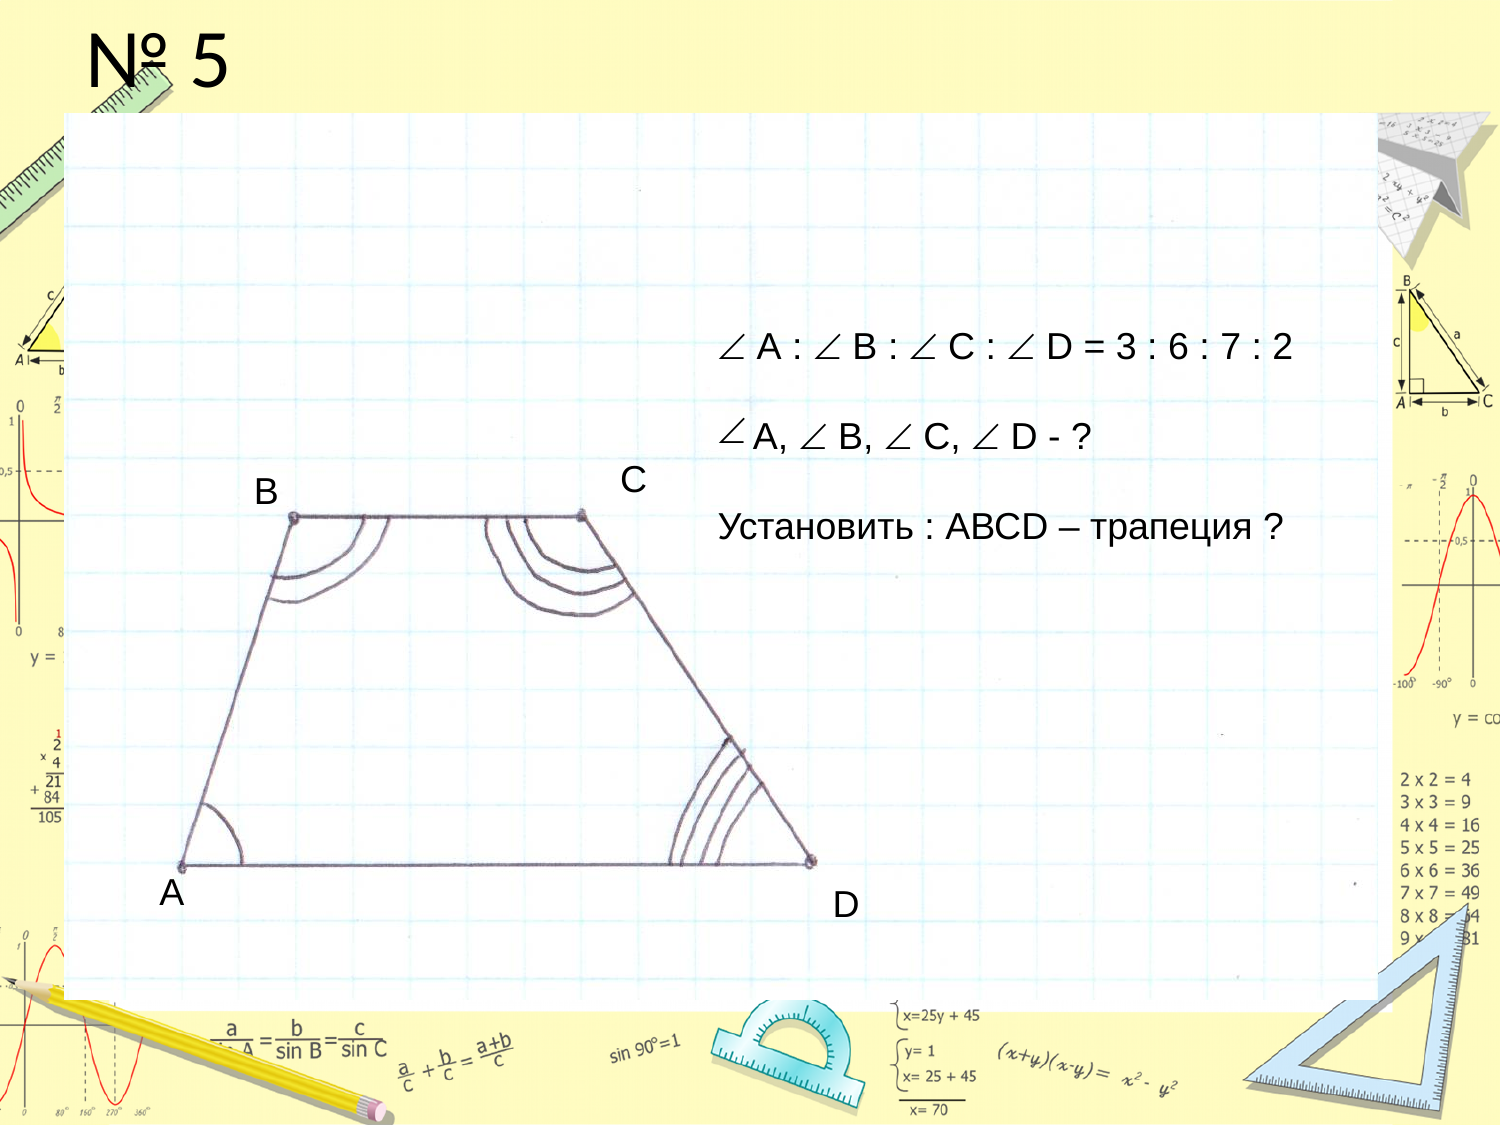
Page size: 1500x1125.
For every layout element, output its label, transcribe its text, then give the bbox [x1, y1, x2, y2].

title № 5 [70, 0, 1421, 108]
picture [0, 0, 1500, 1125]
